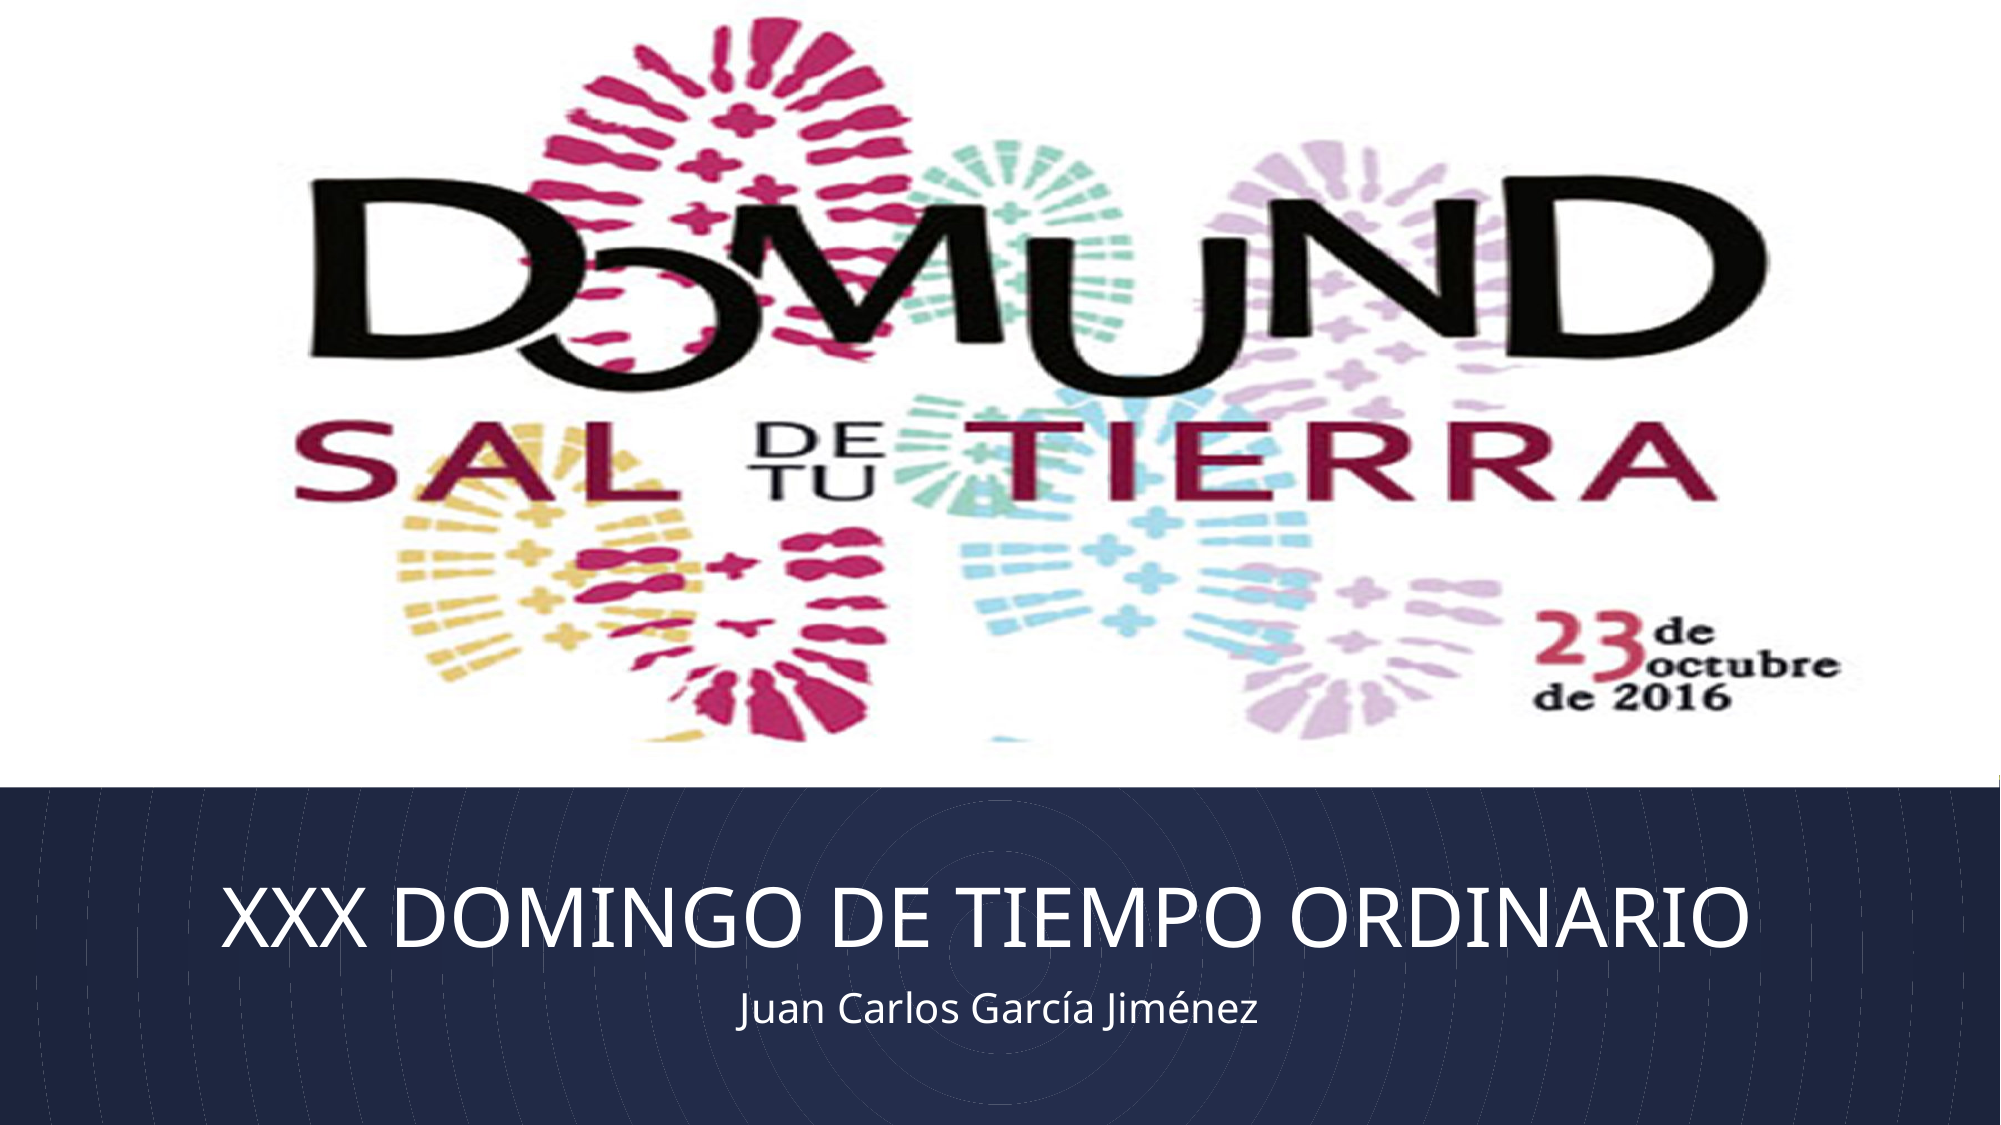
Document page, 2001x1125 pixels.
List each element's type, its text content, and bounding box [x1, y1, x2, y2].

picture [0, 0, 2000, 776]
title XXX DOMINGO DE TIEMPO ORDINARIO [173, 787, 1804, 975]
subtitle Juan Carlos García Jiménez [249, 975, 1750, 1100]
